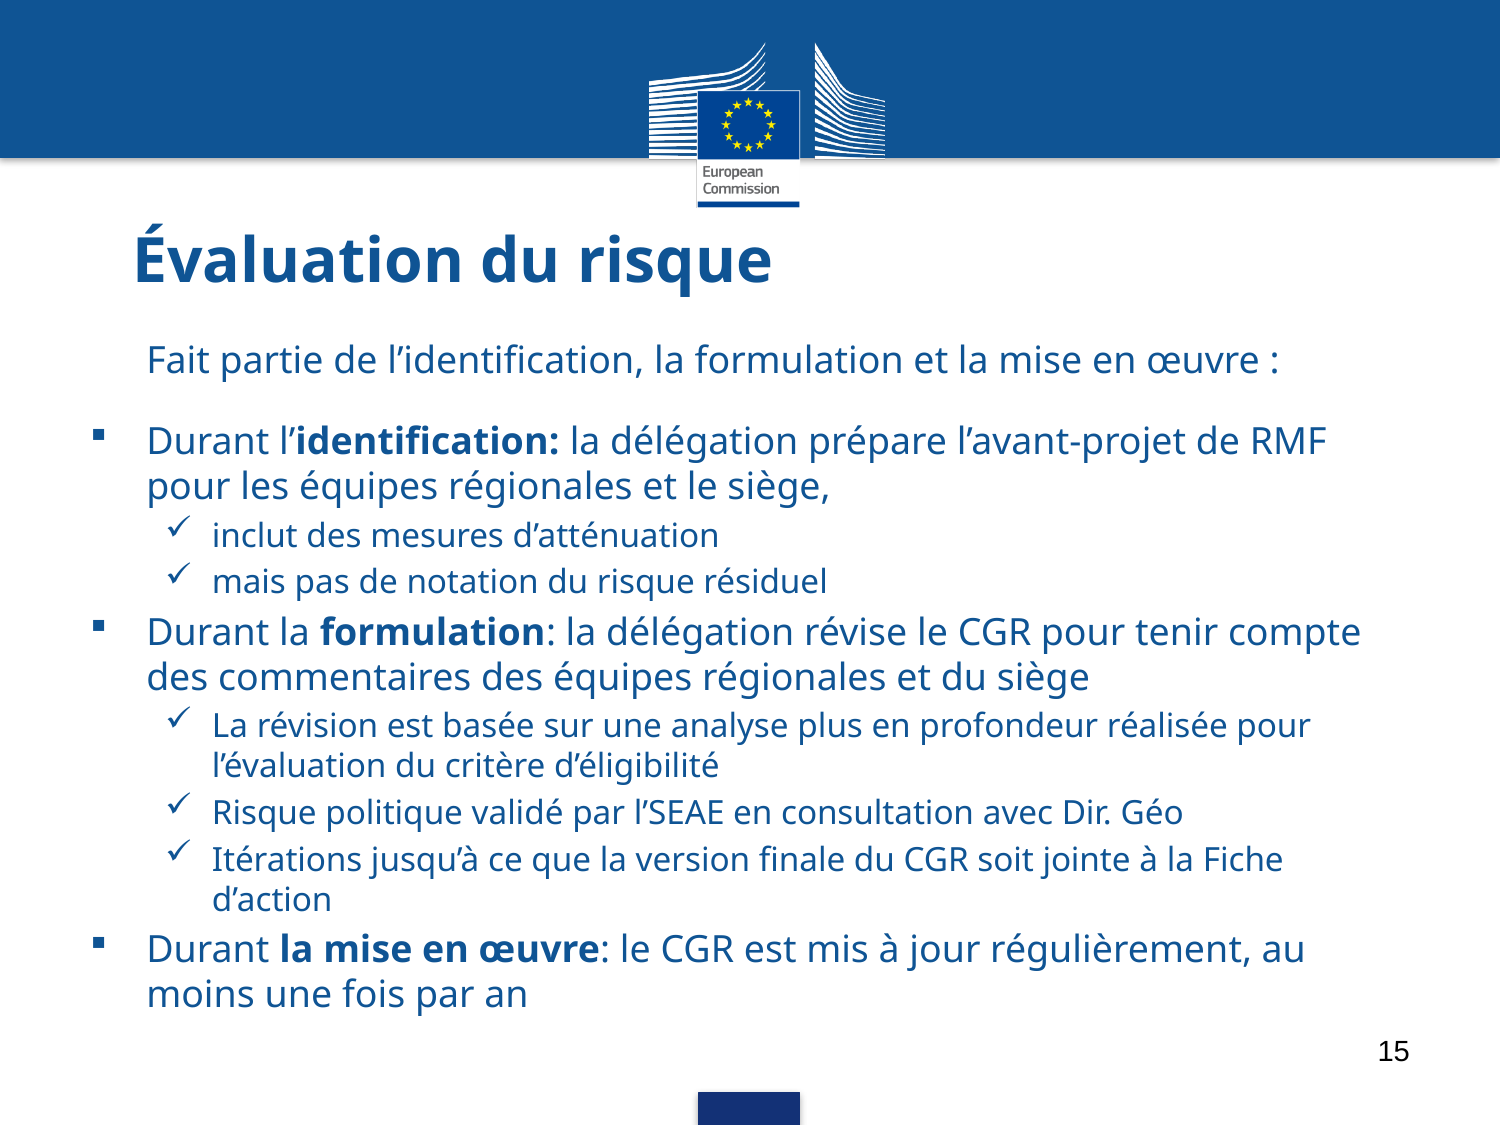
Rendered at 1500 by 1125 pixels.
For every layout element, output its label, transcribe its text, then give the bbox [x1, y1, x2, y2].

slide_number 15 [1074, 1024, 1426, 1103]
picture [649, 42, 885, 208]
title Évaluation du risque [58, 210, 1409, 305]
list Fait partie de l’identification, la formulation et la mise en œuvre : Durant l’identification: la délégation prépare l’avant-projet de RMF pour les équipes régionales et le siège, inclut des mesures d’atténuation mais pas de notation du risque résiduel Durant la formulation: la délégation révise le CGR pour tenir compte des commentaires des équipes régionales et du siège La révision est basée sur une analyse plus en profondeur réalisée pour l’évaluation du critère d’éligibilité Risque politique validé par l’SEAE en consultation avec Dir. Géo Itérations jusqu’à ce que la version finale du CGR soit jointe à la Fiche d’action Durant la mise en œuvre: le CGR est mis à jour régulièrement, au moins une fois par an [74, 327, 1426, 1020]
